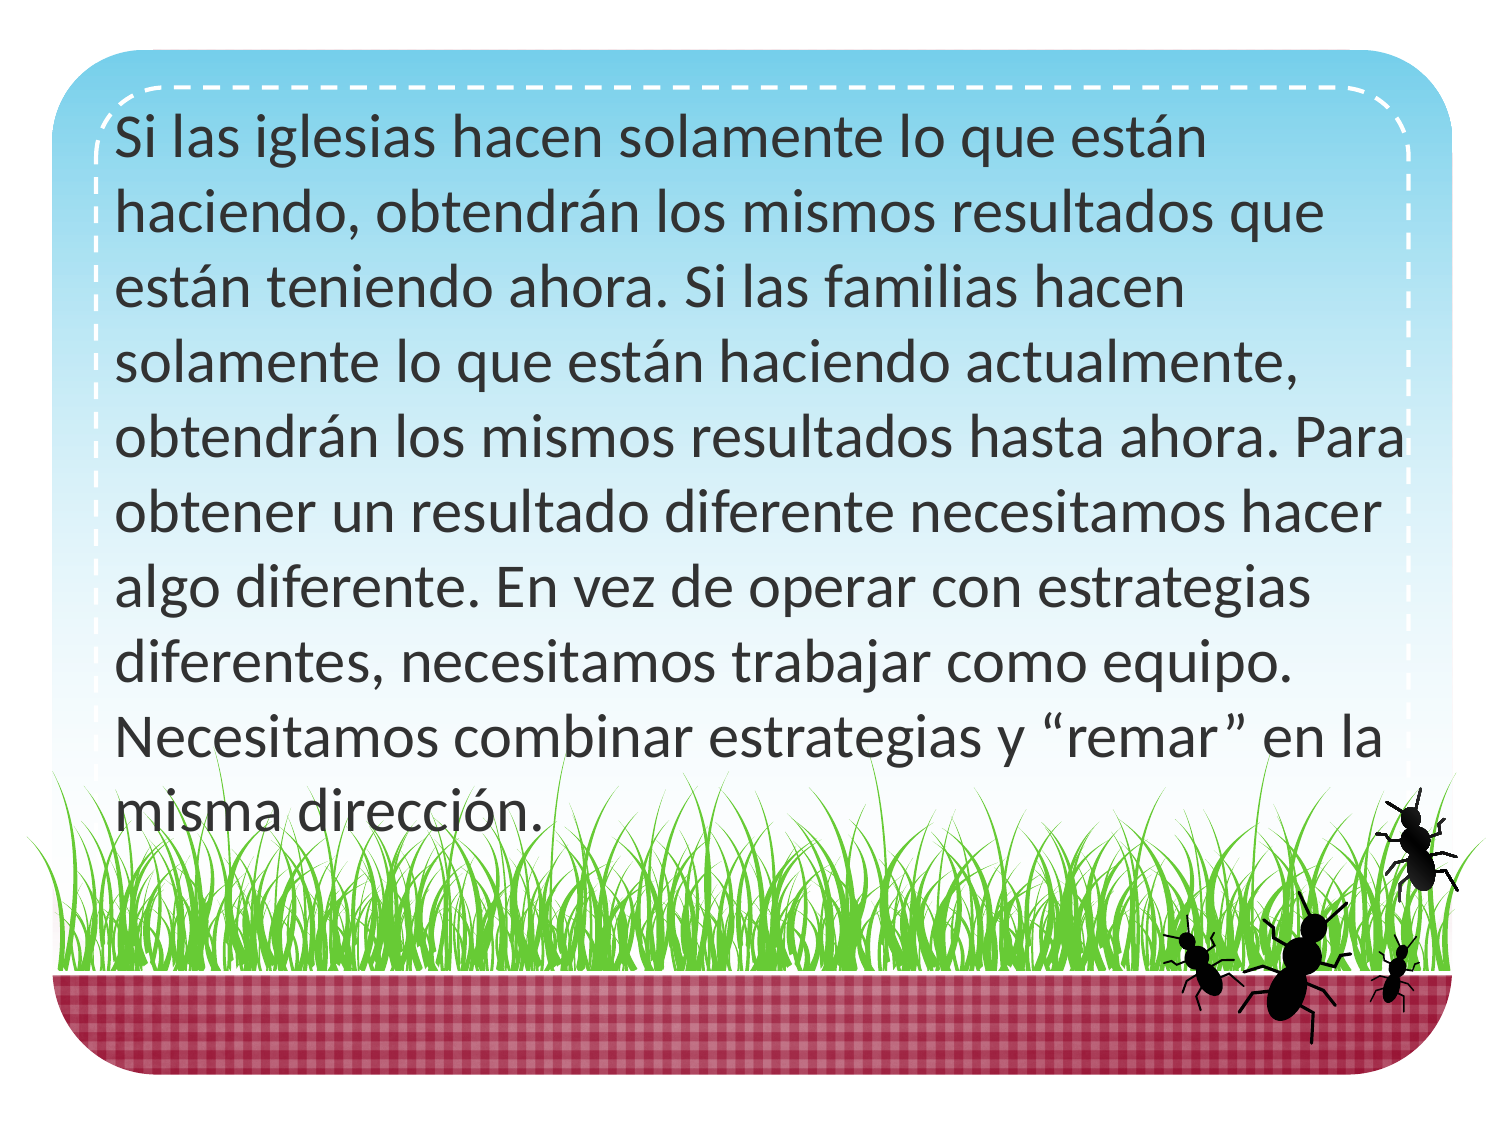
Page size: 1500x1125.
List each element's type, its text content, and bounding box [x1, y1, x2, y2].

list Si las iglesias hacen solamente lo que están haciendo, obtendrán los mismos resultados que están teniendo ahora. Si las familias hacen solamente lo que están haciendo actualmente, obtendrán los mismos resultados hasta ahora. Para obtener un resultado diferente necesitamos hacer algo diferente. En vez de operar con estrategias diferentes, necesitamos trabajar como equipo. Necesitamos combinar estrategias y “remar” en la misma dirección. [99, 87, 1425, 1005]
